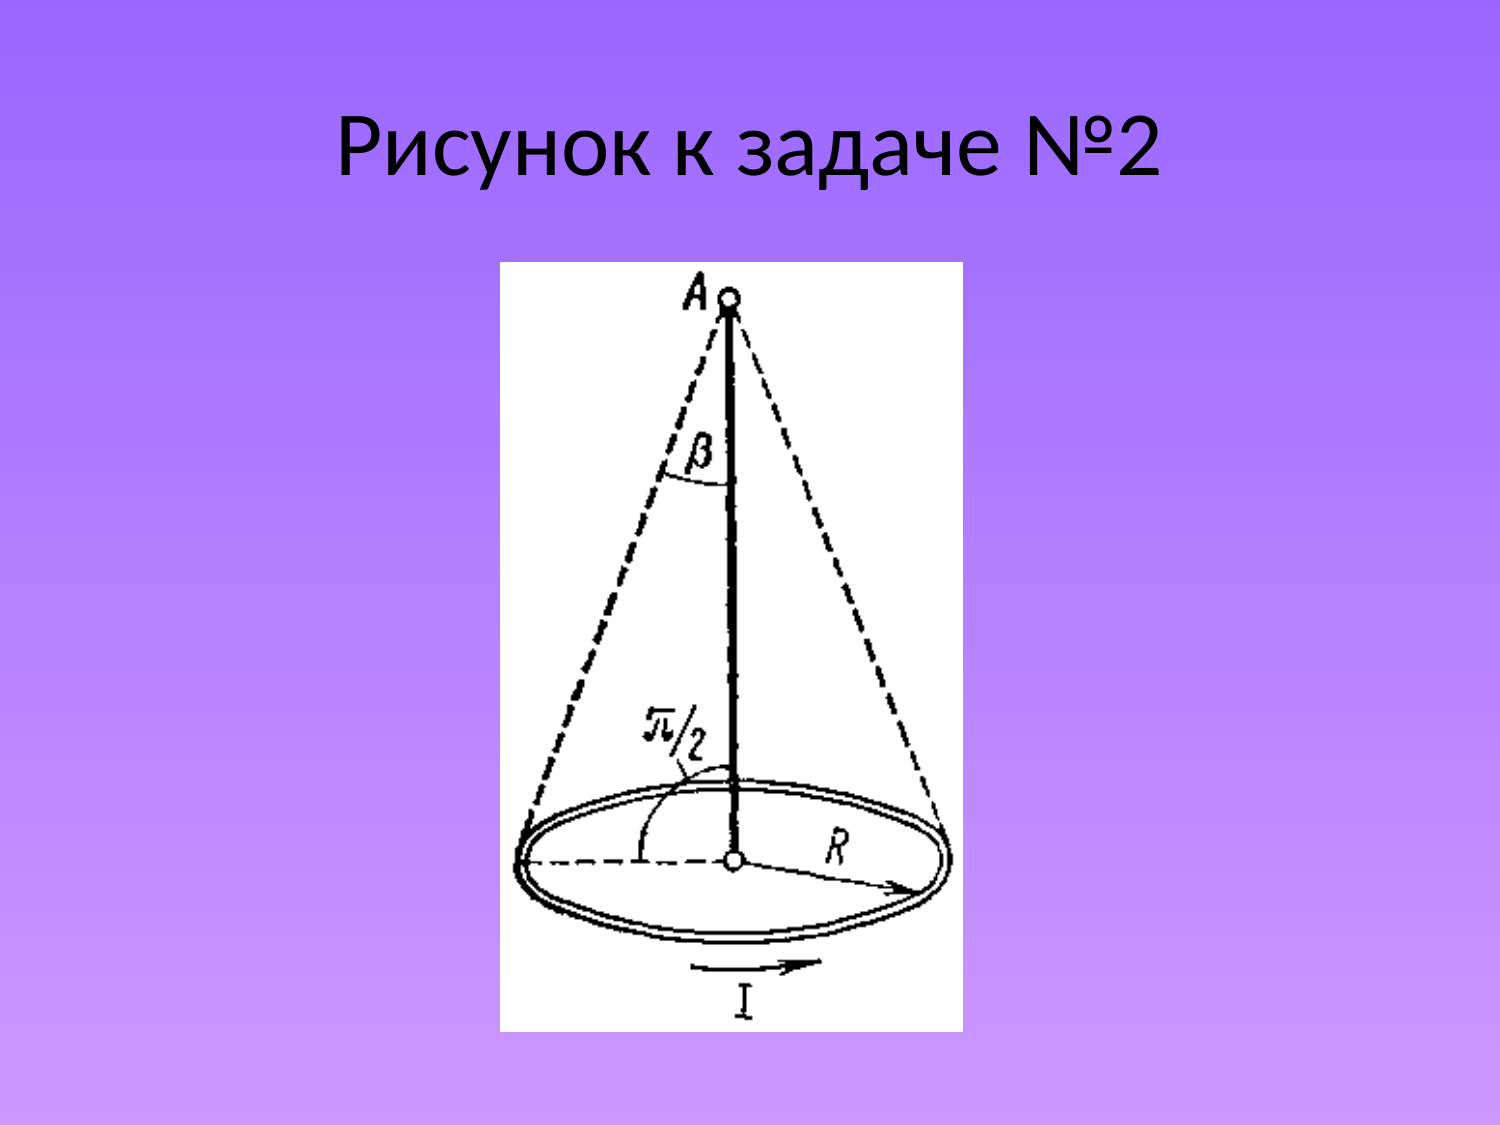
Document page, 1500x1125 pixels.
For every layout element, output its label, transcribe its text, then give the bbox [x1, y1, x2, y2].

picture [499, 262, 963, 1032]
title Рисунок к задаче №2 [75, 45, 1425, 233]
